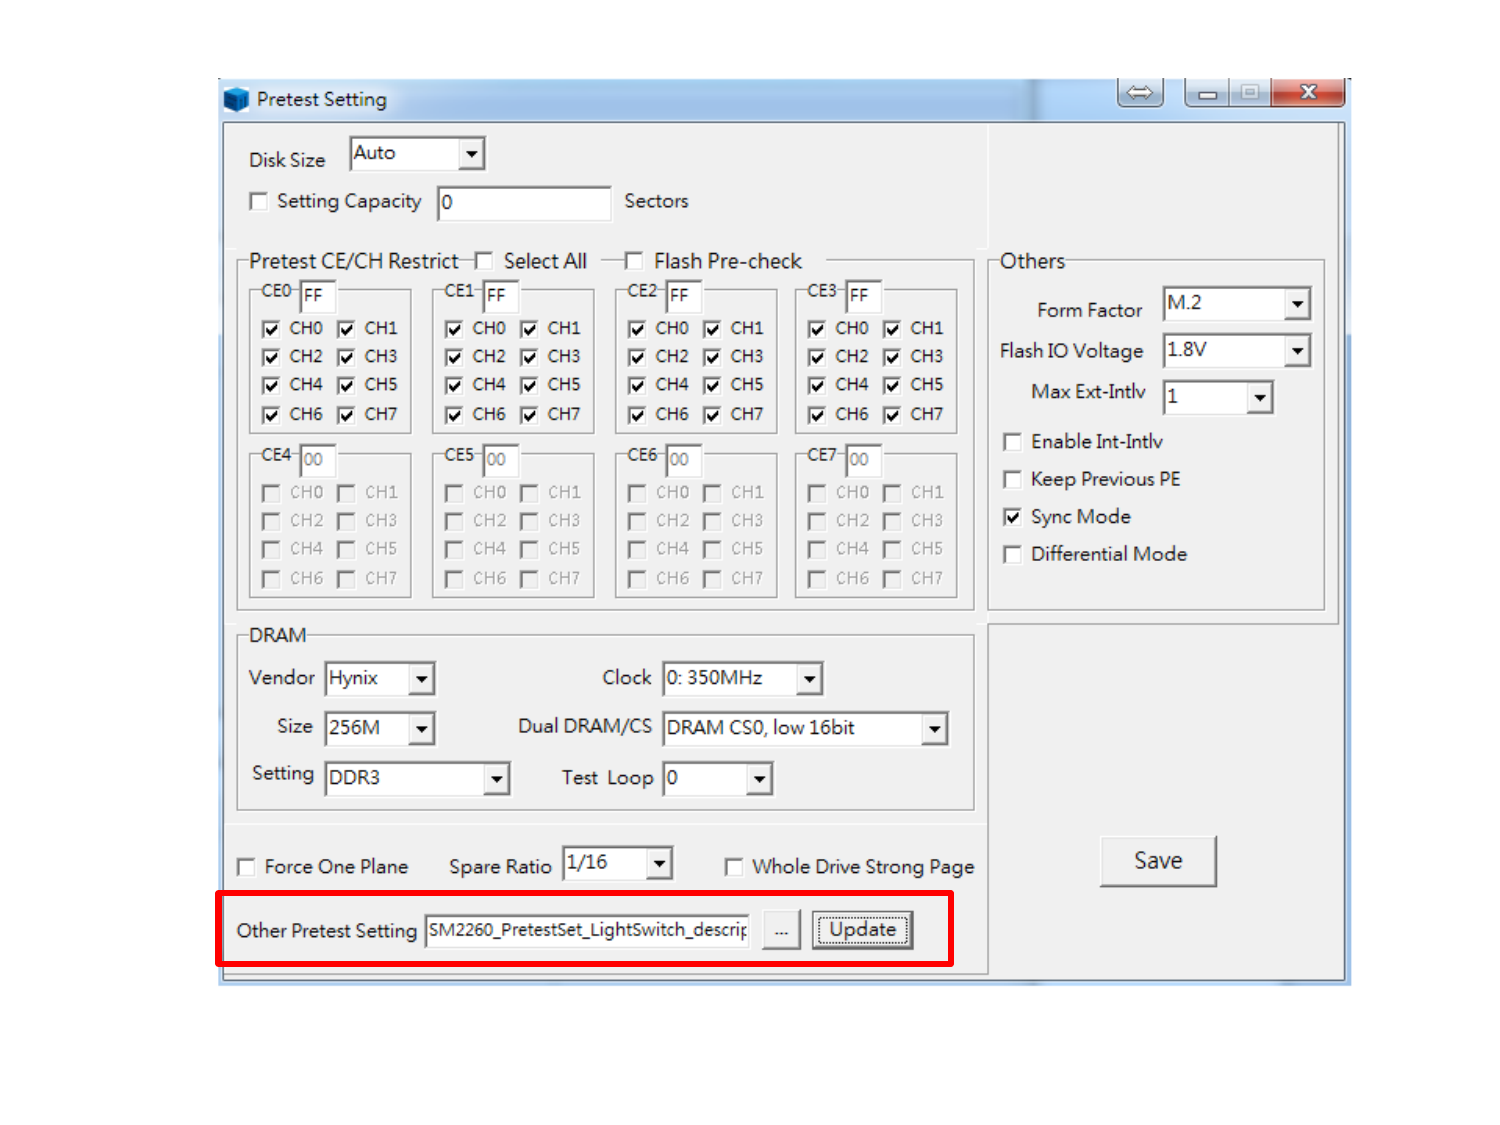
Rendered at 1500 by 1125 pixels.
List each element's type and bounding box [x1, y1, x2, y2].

text_box [218, 77, 1352, 987]
